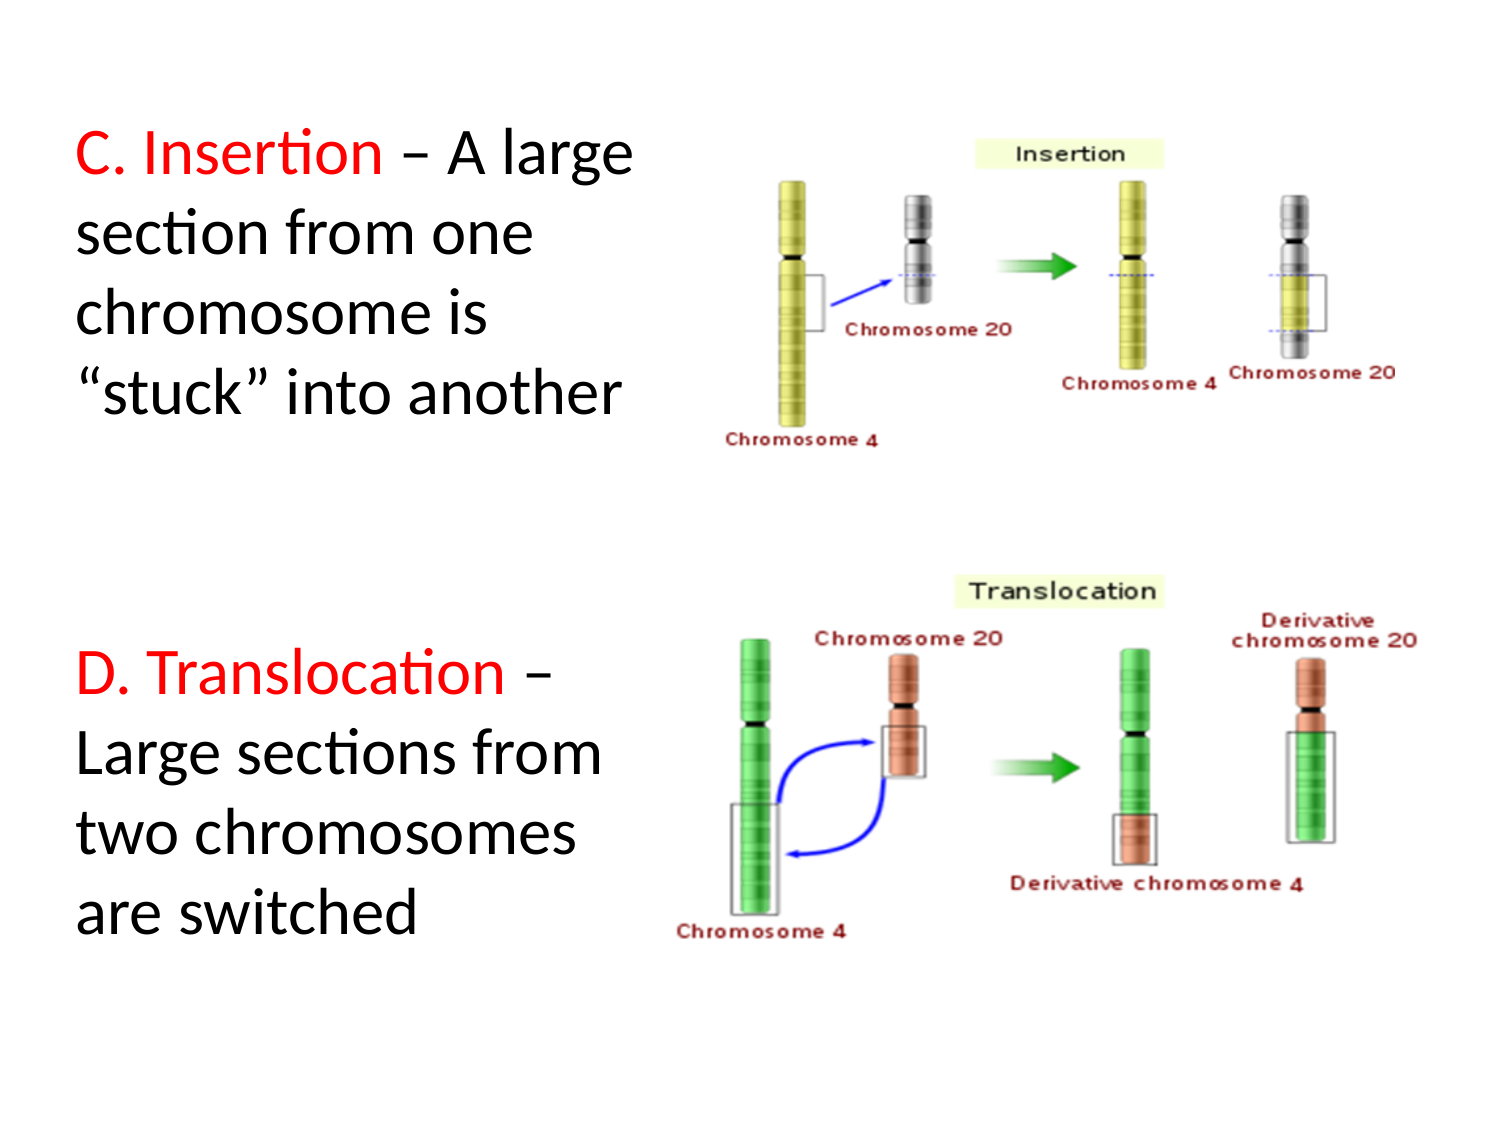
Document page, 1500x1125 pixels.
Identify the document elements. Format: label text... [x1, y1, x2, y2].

list C. Insertion – A large section from one chromosome is “stuck” into another D. Translocation – Large sections from two chromosomes are switched [60, 99, 661, 981]
picture [687, 124, 1415, 464]
picture [660, 574, 1441, 981]
